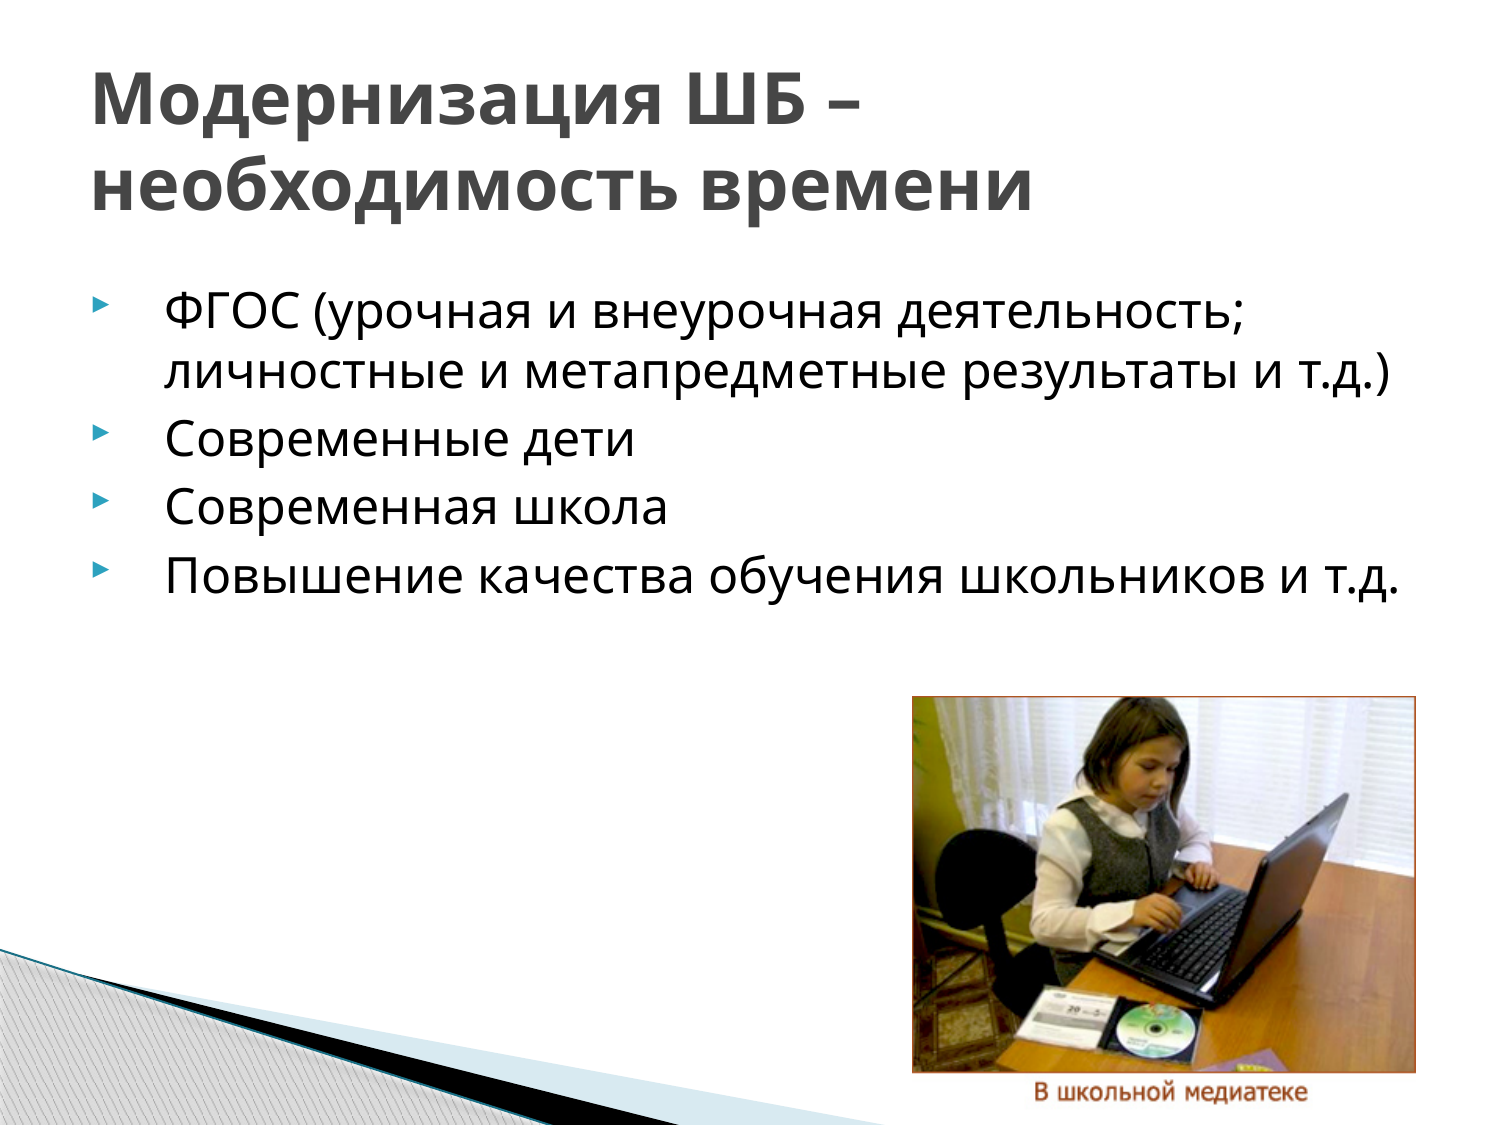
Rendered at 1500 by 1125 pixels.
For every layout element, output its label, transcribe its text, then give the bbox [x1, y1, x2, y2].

title Модернизация ШБ – необходимость времени [75, 45, 1425, 233]
list ФГОС (урочная и внеурочная деятельность; личностные и метапредметные результаты и т.д.) Современные дети Современная школа Повышение качества обучения школьников и т.д. [75, 233, 1425, 986]
picture [912, 696, 1416, 1111]
